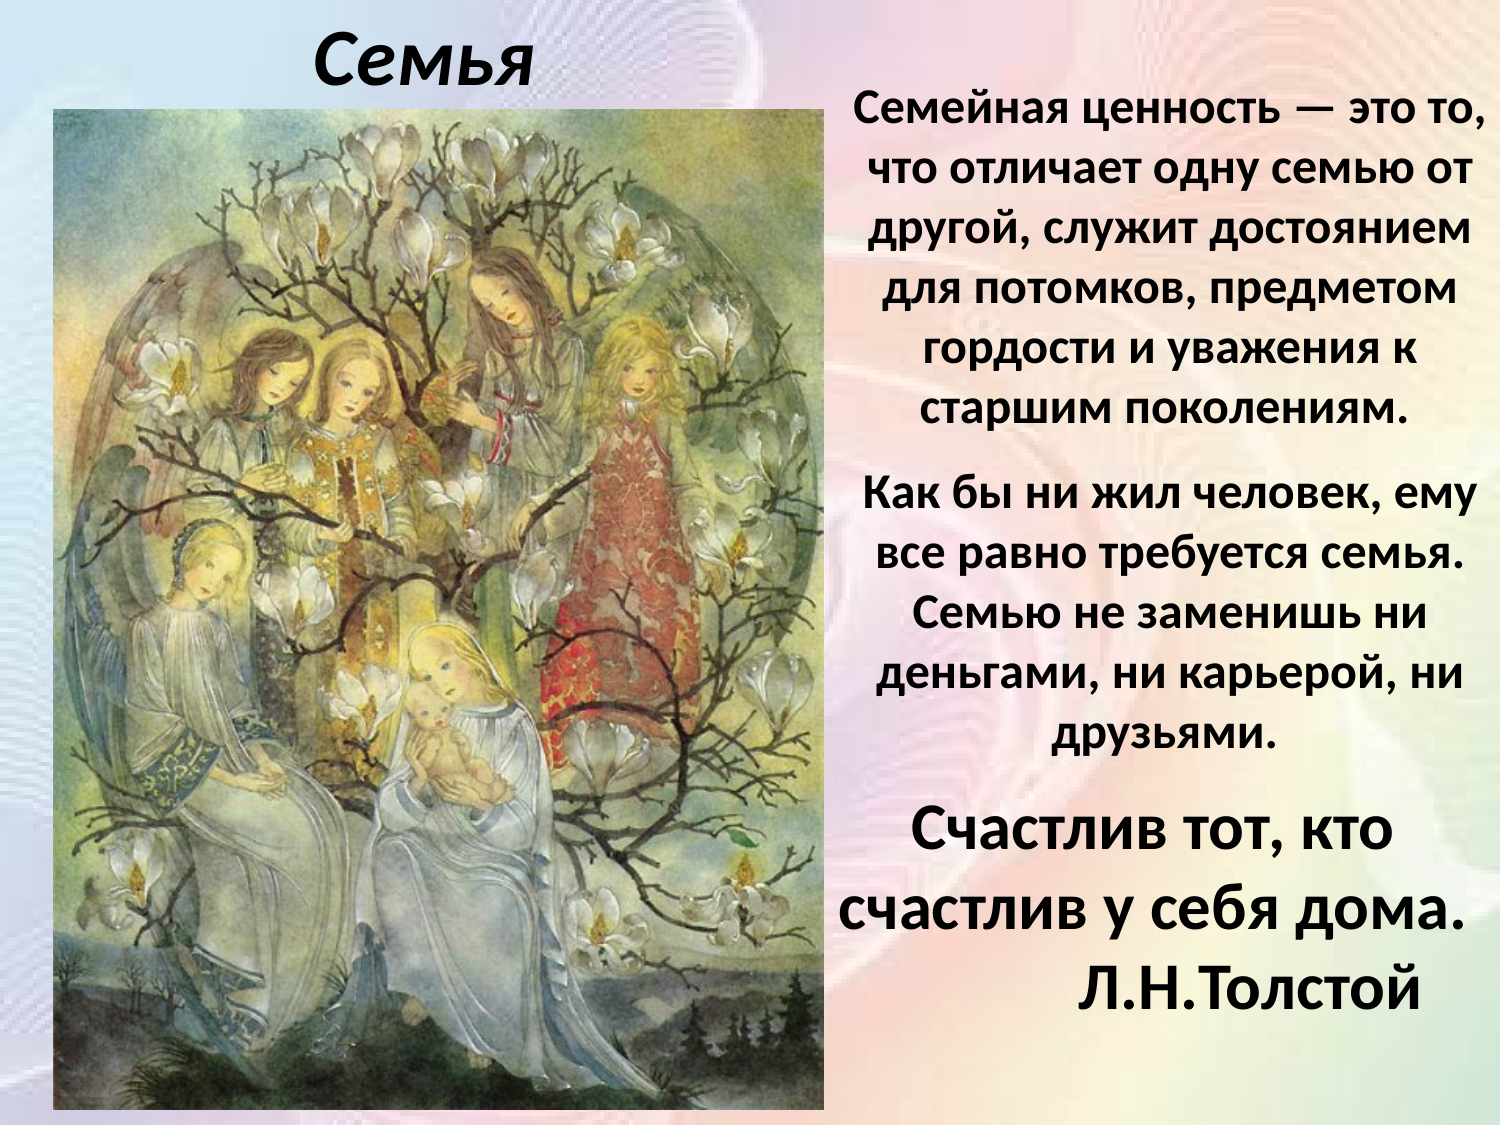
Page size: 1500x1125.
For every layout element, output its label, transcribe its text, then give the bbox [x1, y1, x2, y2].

text_box Счастлив тот, кто счастлив у себя дома. Л.Н.Толстой [827, 775, 1499, 1030]
title Семья [123, 0, 726, 108]
text_box Как бы ни жил человек, ему все равно требуется семья. Семью не заменишь ни деньгами, ни карьерой, ни друзьями. [832, 450, 1500, 766]
picture [0, 0, 1500, 1125]
text_box Семейная ценность — это то, что отличает одну семью от другой, служит достоянием для потомков, предметом гордости и уважения к старшим поколениям. [830, 66, 1500, 442]
